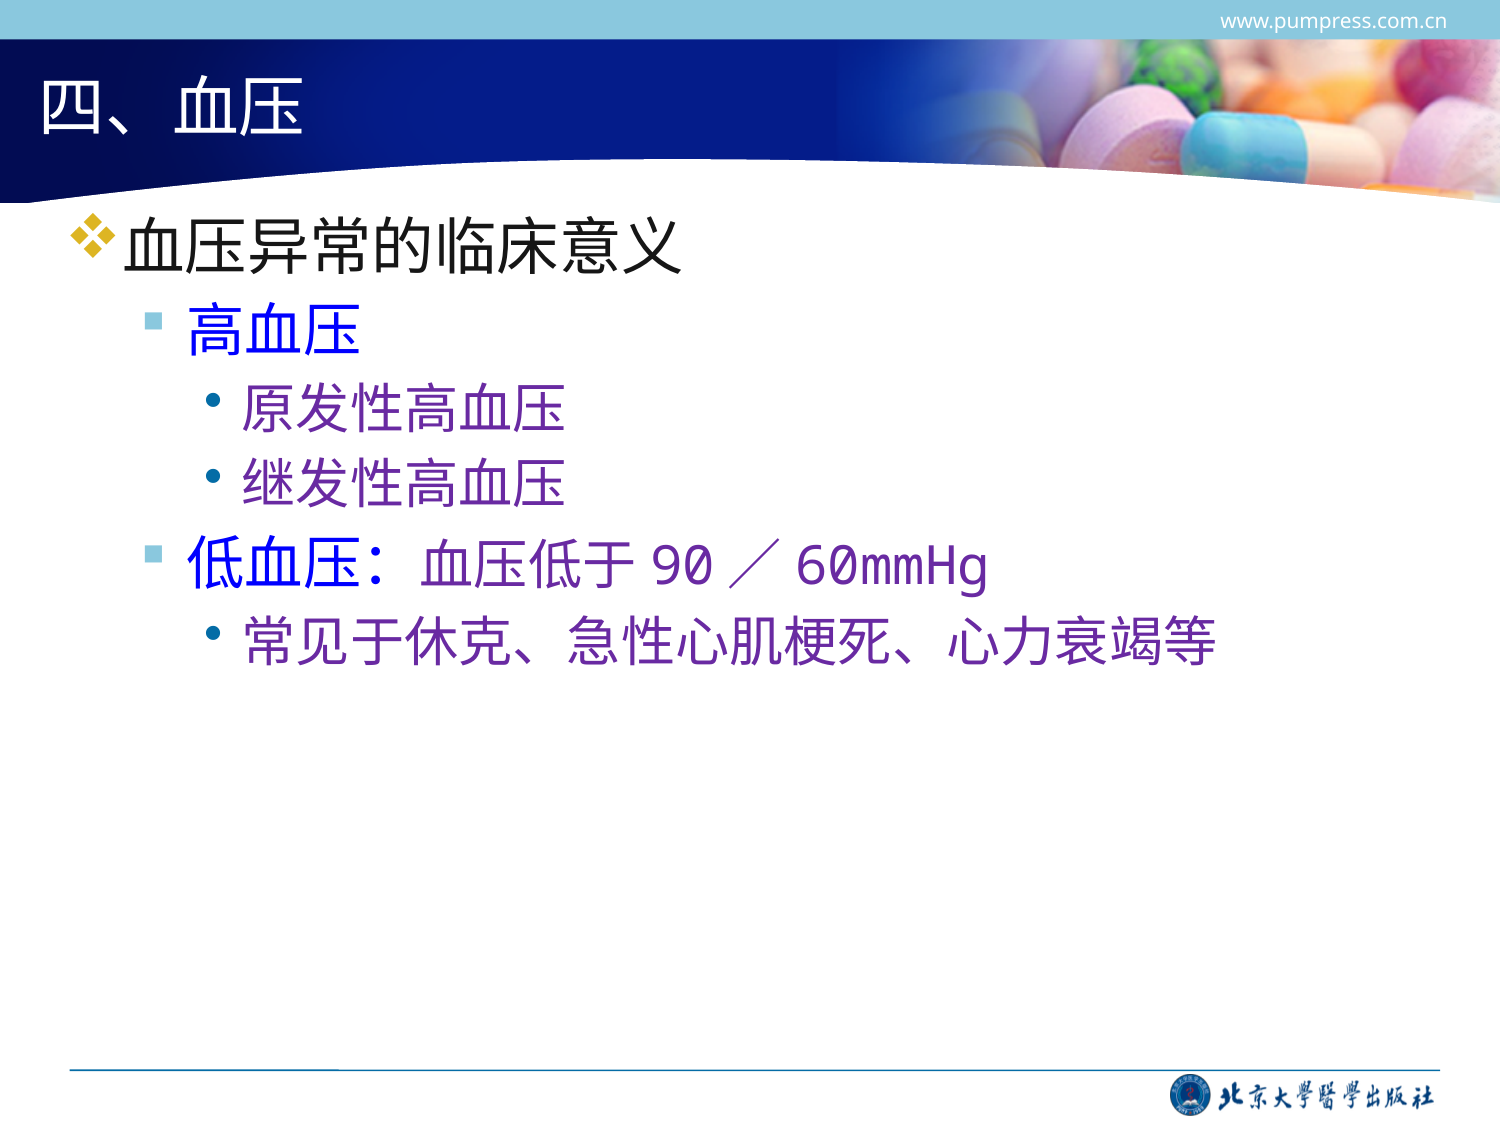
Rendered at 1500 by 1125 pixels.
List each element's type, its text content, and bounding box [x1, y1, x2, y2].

list 血压异常的临床意义 高血压 原发性高血压 继发性高血压 低血压：血压低于90／60mmHg 常见于休克、急性心肌梗死、心力衰竭等 [49, 198, 1463, 1026]
picture [1170, 1074, 1436, 1118]
picture [0, 40, 1500, 203]
title 四、血压 [23, 58, 1349, 152]
slide_number www.pumpress.com.cn [1024, 0, 1463, 38]
